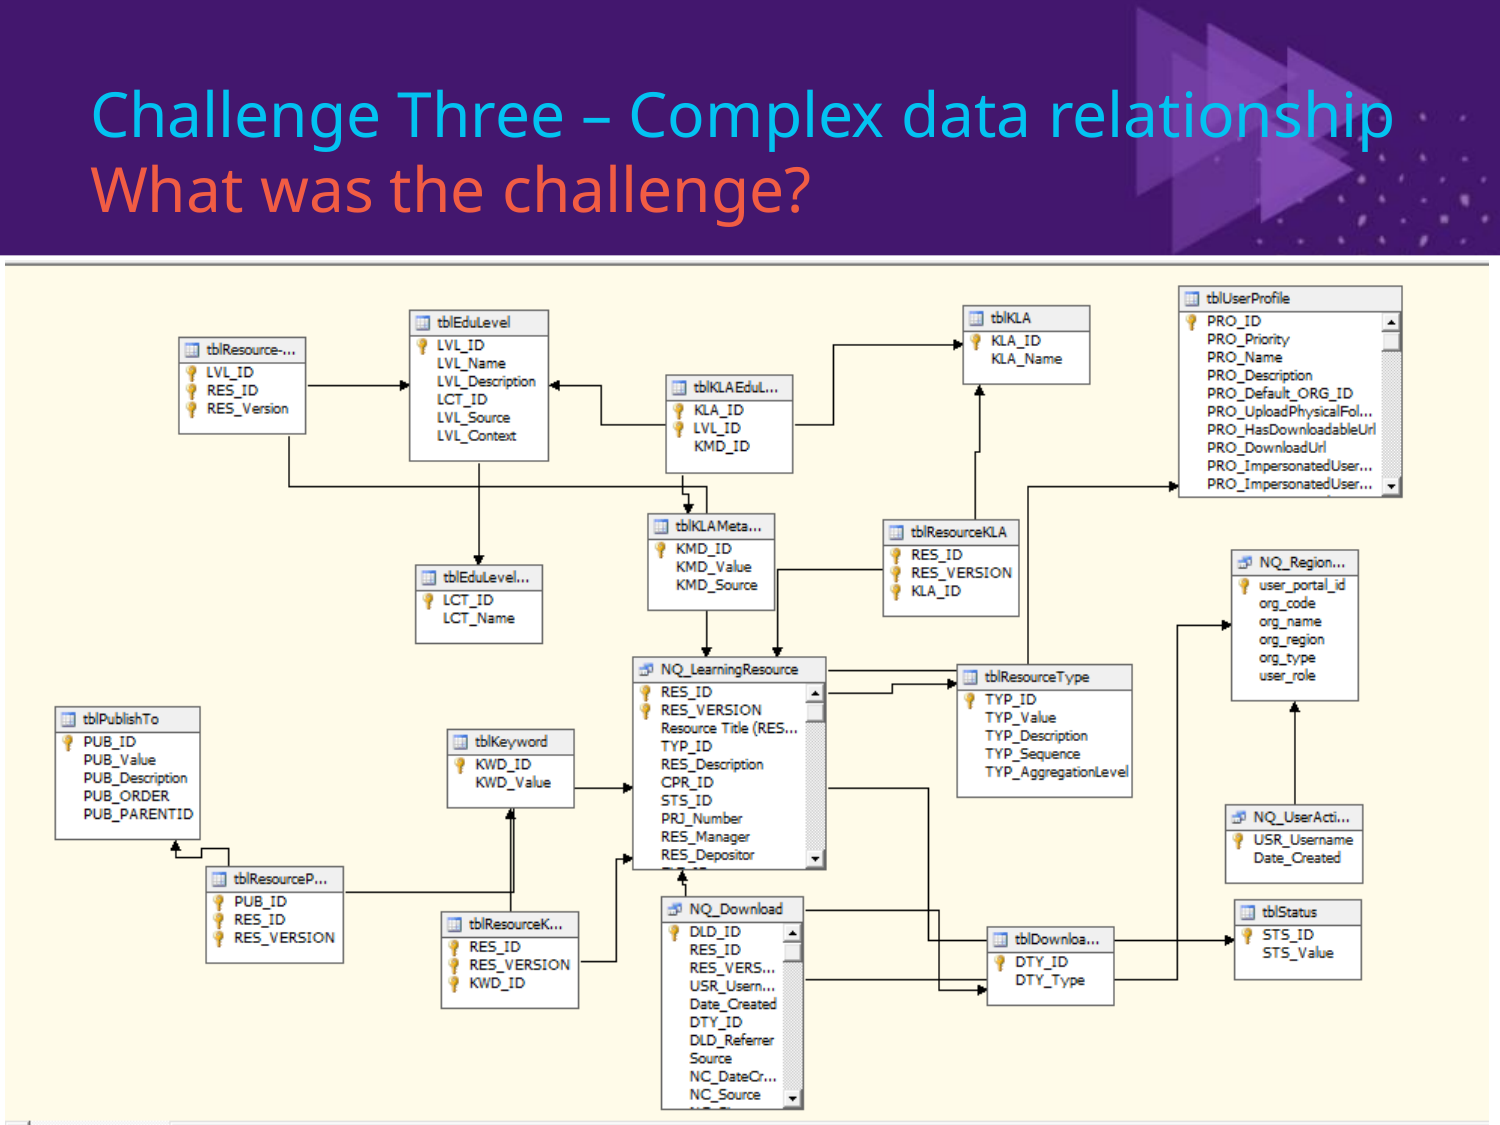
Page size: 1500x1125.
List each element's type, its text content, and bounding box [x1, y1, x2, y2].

picture [0, 0, 1500, 255]
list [5, 259, 1489, 1125]
title Challenge Three – Complex data relationship What was the challenge? [75, 56, 1425, 244]
